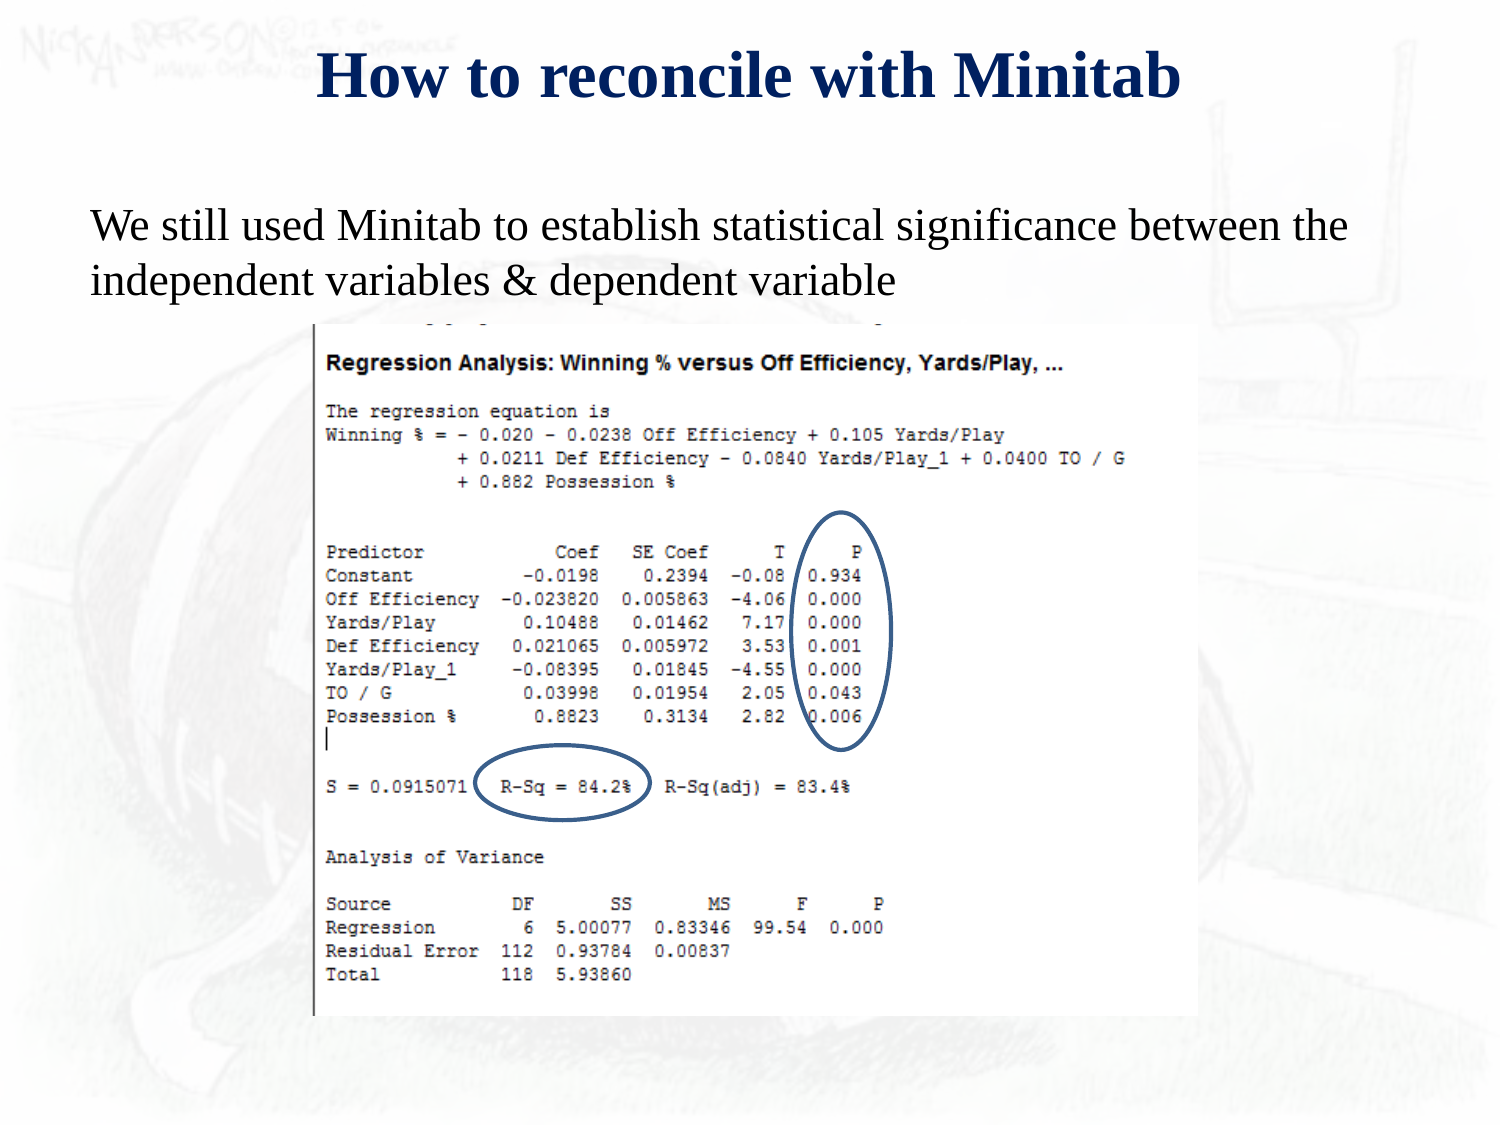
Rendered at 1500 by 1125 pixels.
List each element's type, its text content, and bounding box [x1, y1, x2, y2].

list We still used Minitab to establish statistical significance between the independent variables & dependent variable [75, 187, 1425, 930]
picture [312, 324, 1199, 1016]
title How to reconcile with Minitab [75, 12, 1425, 130]
